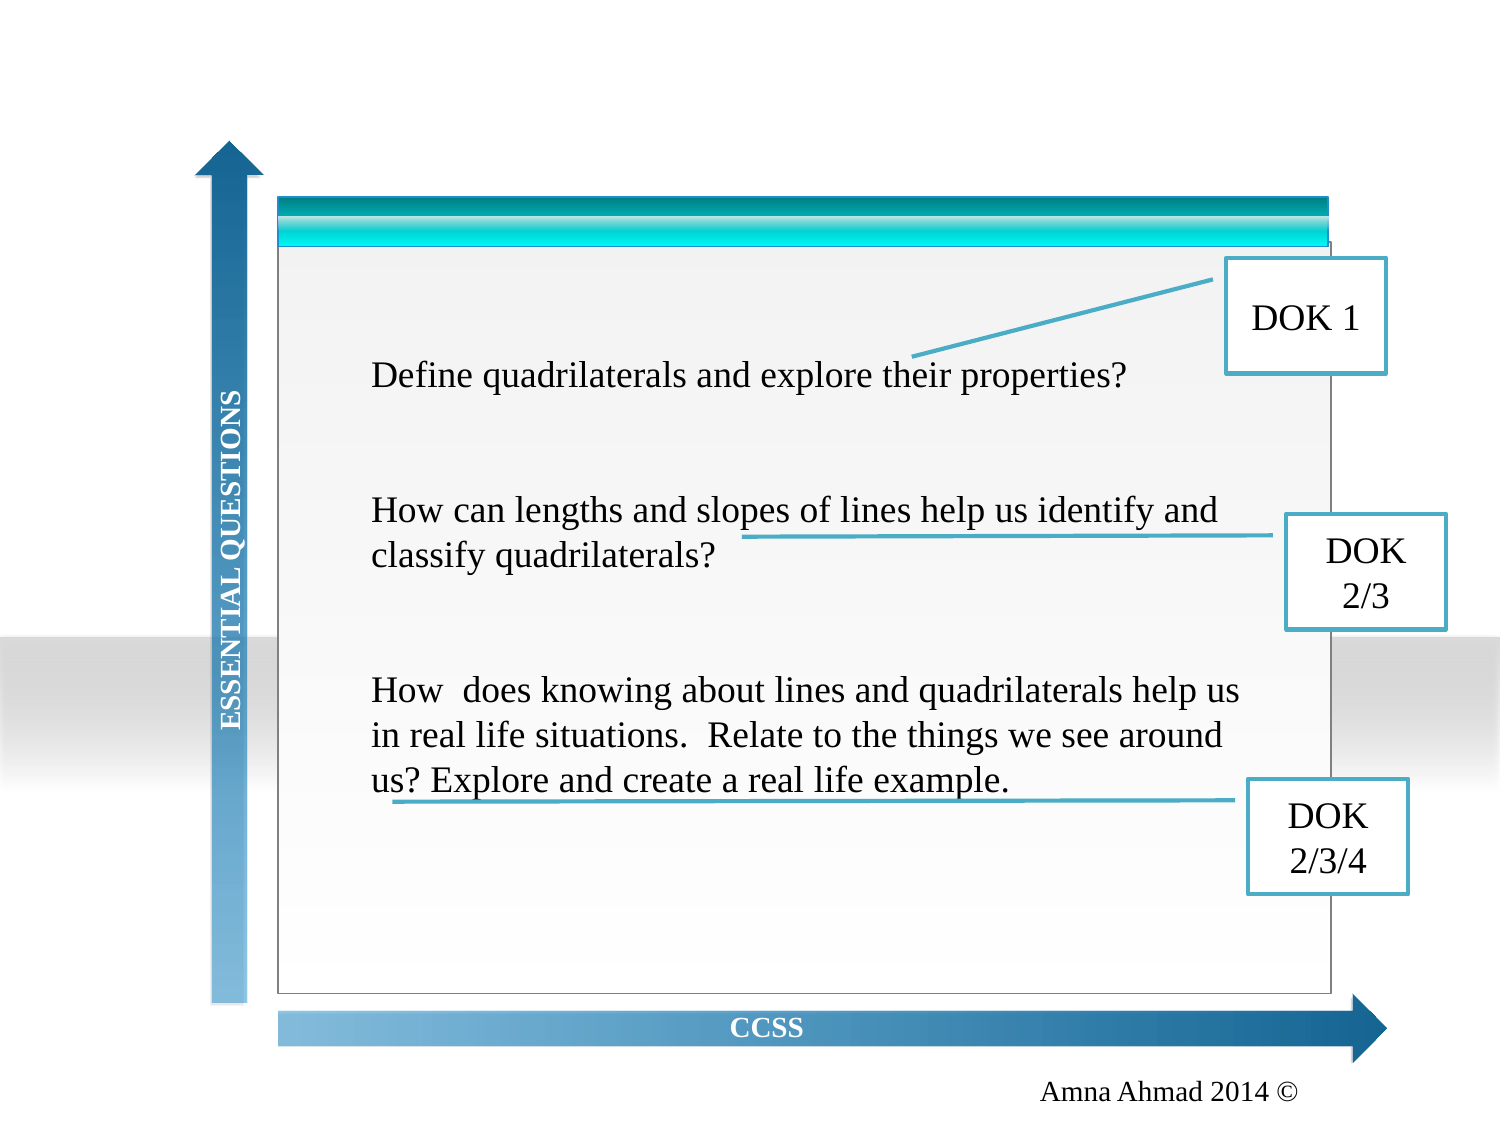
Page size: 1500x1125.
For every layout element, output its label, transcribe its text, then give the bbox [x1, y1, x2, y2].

text_box [194, 140, 264, 270]
text_box DOK 2/3/4 [1335, 777, 1410, 896]
text_box [278, 1011, 714, 1046]
text_box DOK 2/3 [1335, 512, 1448, 632]
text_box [277, 196, 1332, 994]
text_box DOK 1 [1335, 256, 1388, 376]
text_box ESSENTIAL QUESTIONS [203, 270, 254, 746]
text_box CCSS [714, 1002, 879, 1051]
text_box [211, 746, 247, 1003]
footer Amna Ahmad 2014 © [1025, 1065, 1500, 1125]
text_box [879, 993, 1386, 1063]
